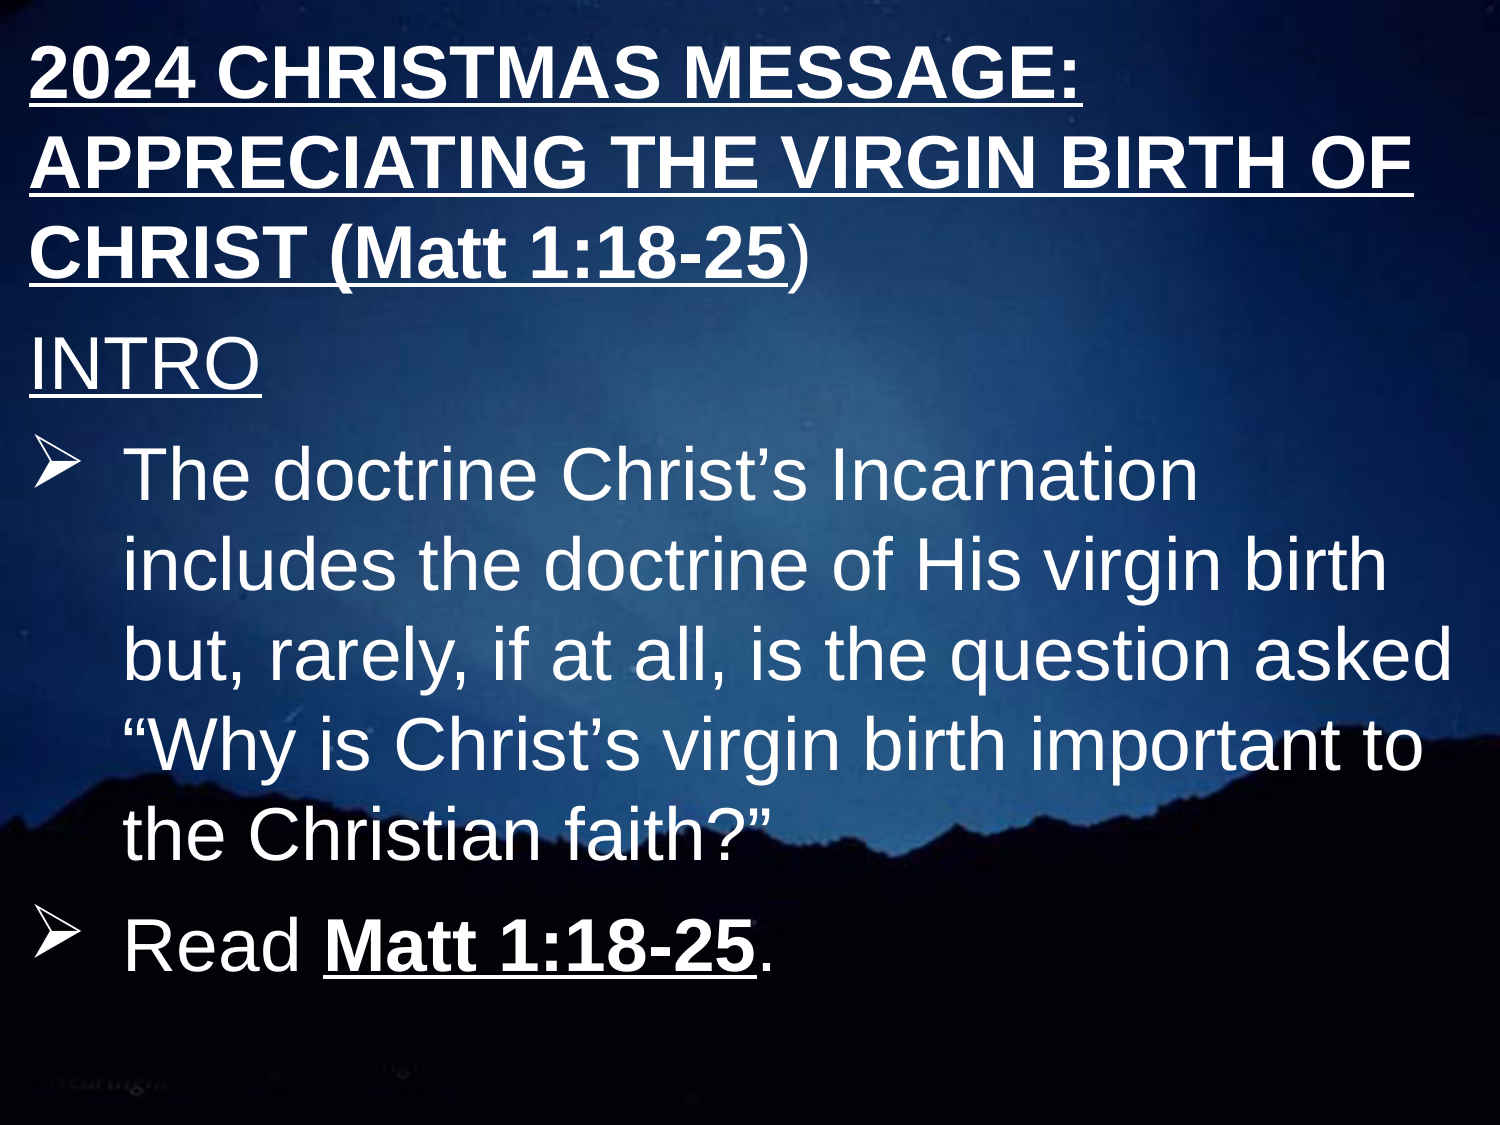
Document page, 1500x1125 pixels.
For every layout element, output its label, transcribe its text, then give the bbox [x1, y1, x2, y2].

picture [0, 0, 1500, 1125]
subtitle 2024 CHRISTMAS MESSAGE: APPRECIATING THE VIRGIN BIRTH OF CHRIST (Matt 1:18-25) INTRO The doctrine Christ’s Incarnation includes the doctrine of His virgin birth but, rarely, if at all, is the question asked “Why is Christ’s virgin birth important to the Christian faith?” Read Matt 1:18-25. [13, 16, 1484, 1108]
